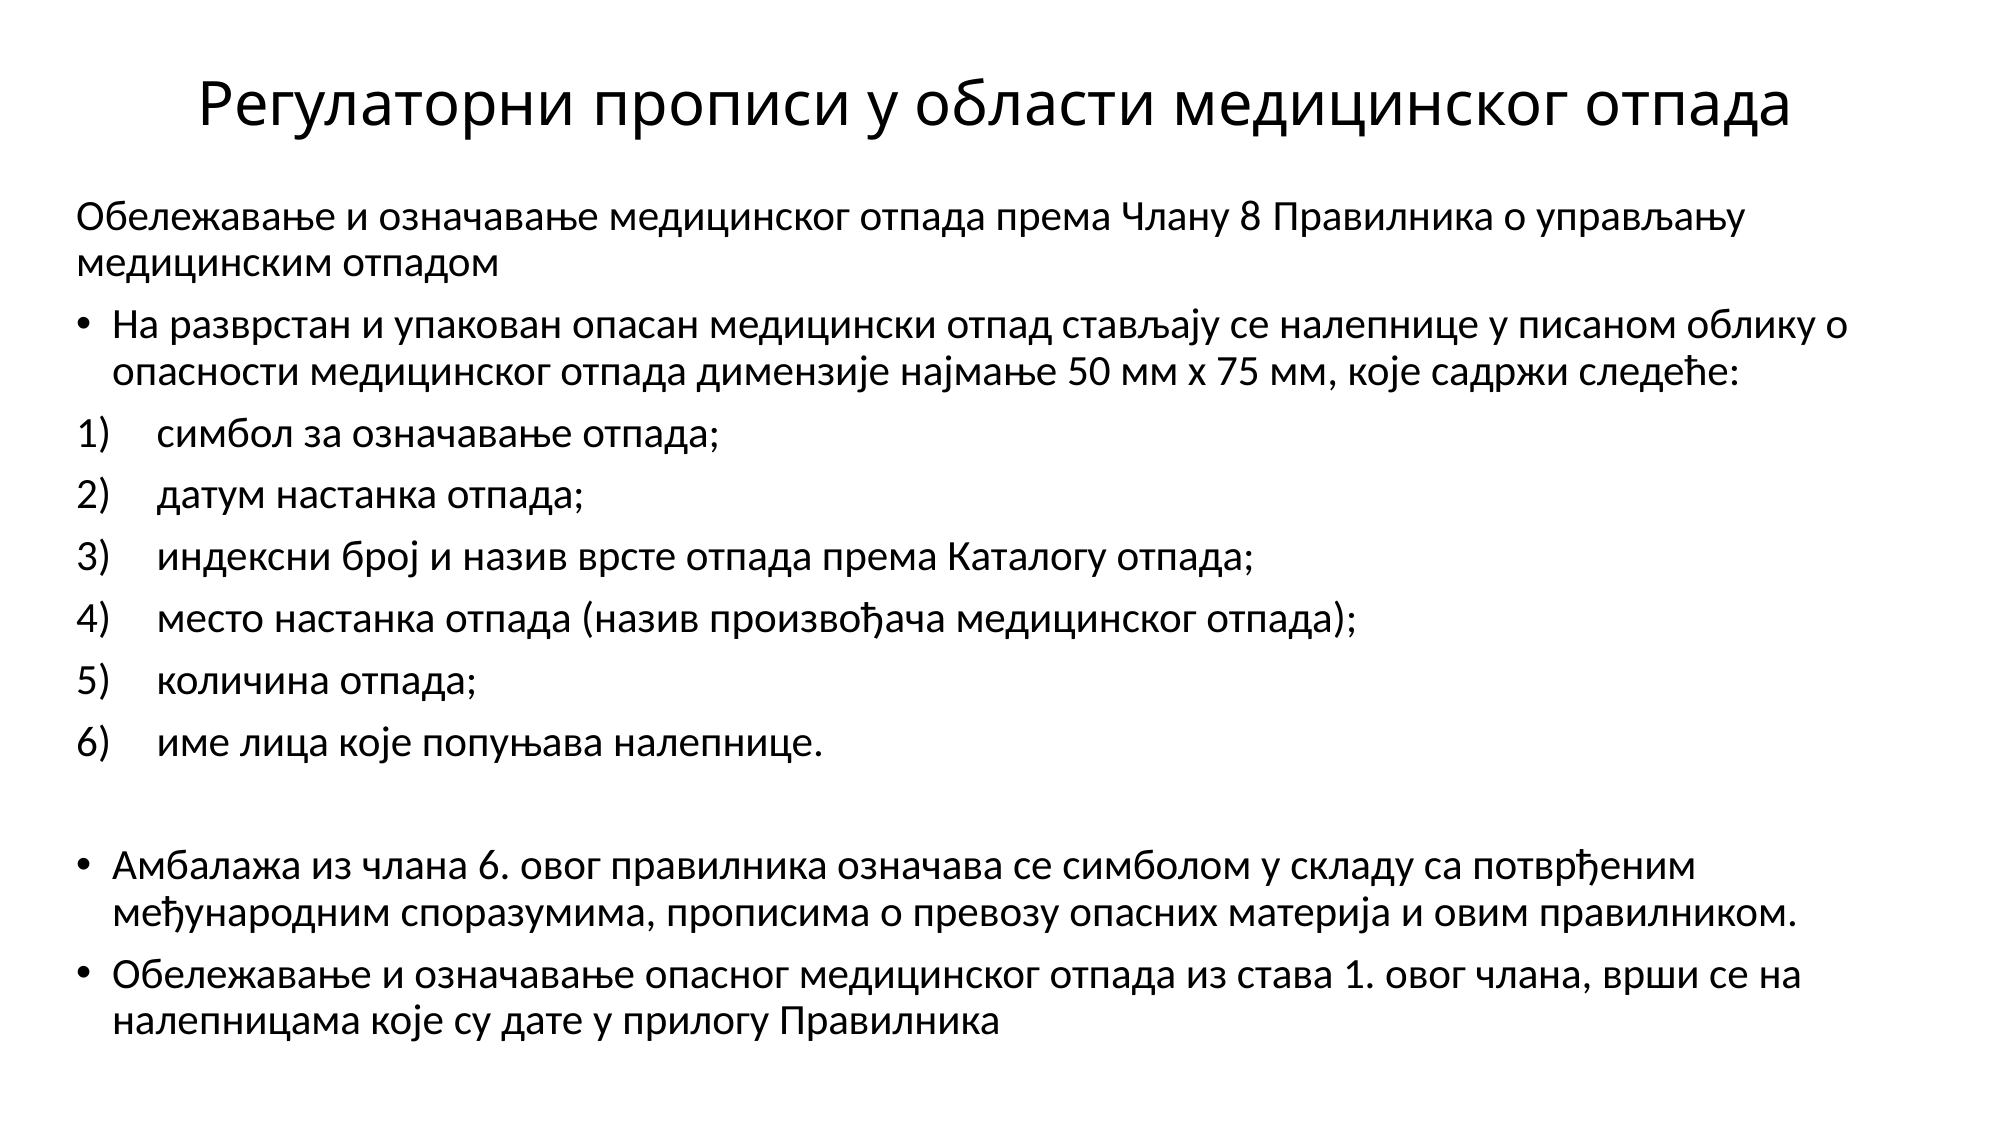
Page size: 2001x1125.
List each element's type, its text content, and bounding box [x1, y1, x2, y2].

list Обележавање и означавање медицинског отпада према Члану 8 Правилника о управљању медицинским отпадом На разврстан и упакован опасан медицински отпад стављају се налепнице у писаном облику о опасности медицинског отпада димензије најмање 50 мм x 75 мм, које садржи следеће: симбол за означавање отпада; датум настанка отпада; индексни број и назив врсте отпада према Каталогу отпада; место настанка отпада (назив произвођача медицинског отпада); количина отпада; име лица које попуњава налепнице. Амбалажа из члана 6. овог правилника означава се симболом у складу са потврђеним међународним споразумима, прописима о превозу опасних материја и овим правилником. Обележавање и означавање опасног медицинског отпада из става 1. овог члана, врши се на налепницама које су дате у прилогу Правилника [61, 185, 1910, 1072]
title Регулаторни прописи у области медицинског отпада [133, 57, 1859, 155]
